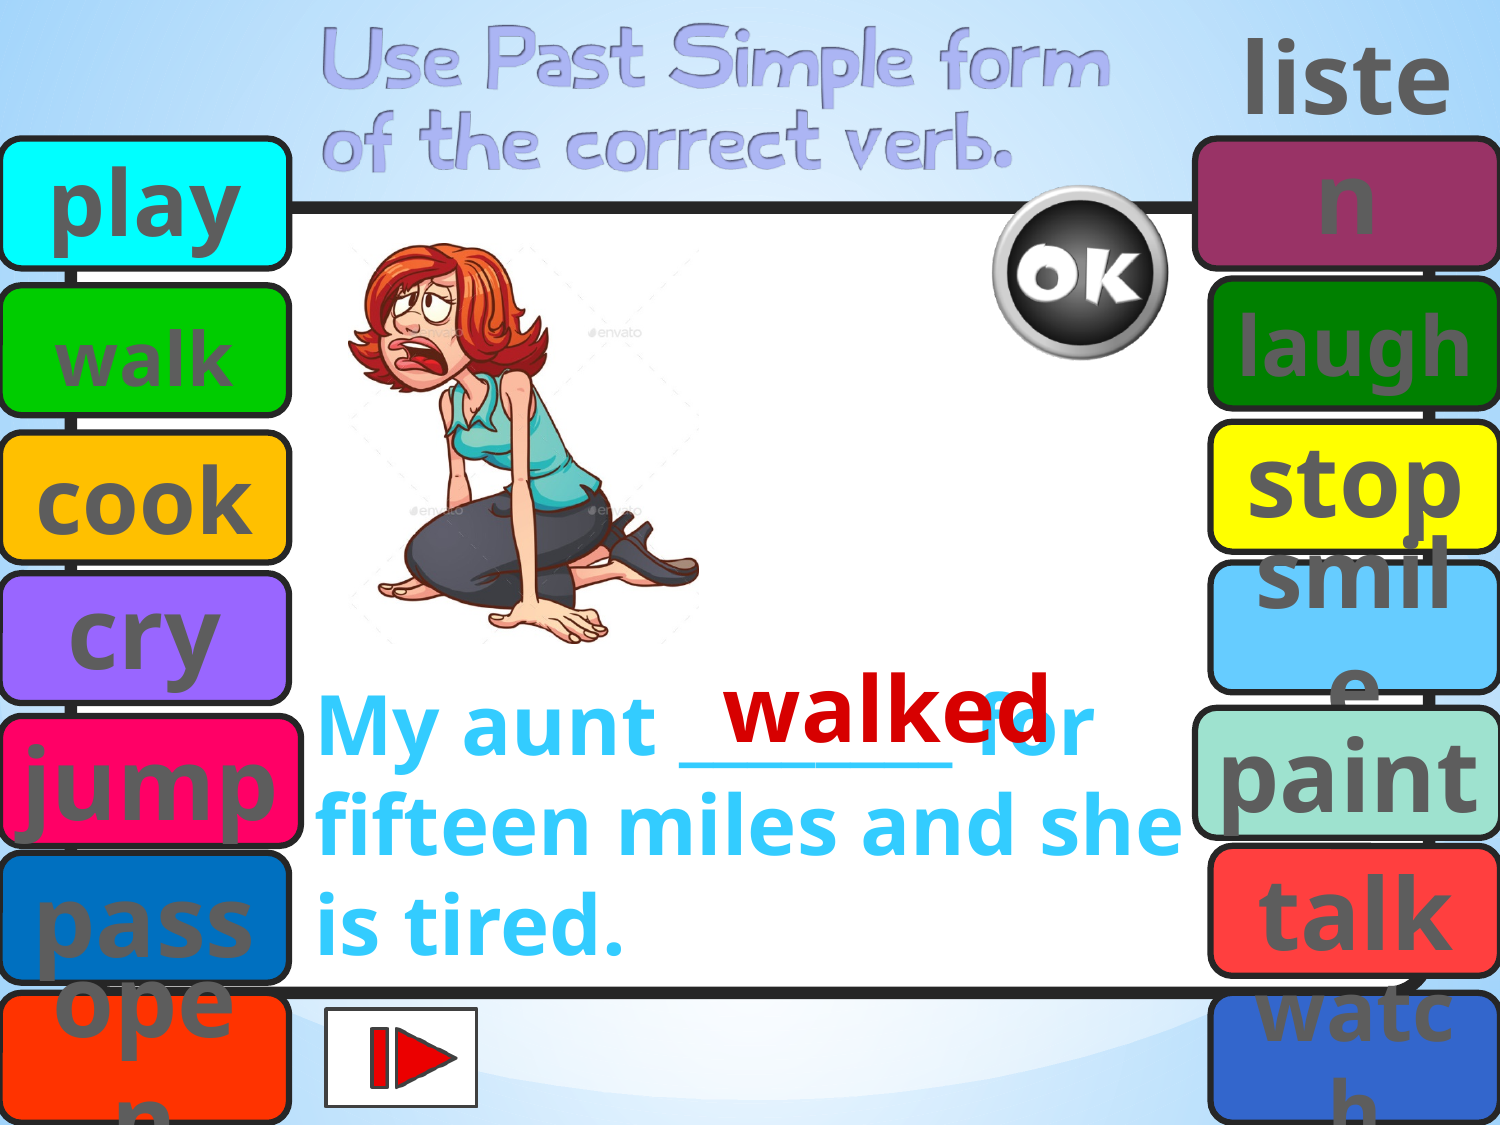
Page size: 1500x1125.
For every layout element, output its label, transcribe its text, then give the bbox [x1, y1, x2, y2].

text_box listen [1193, 137, 1500, 270]
text_box pass [0, 851, 291, 984]
text_box laugh [1209, 277, 1500, 410]
text_box watch [1209, 991, 1500, 1125]
text_box My aunt ________ for fifteen miles and she is tired. [299, 664, 1253, 980]
text_box [1253, 840, 1431, 844]
text_box cry [0, 571, 291, 705]
text_box open [0, 991, 291, 1125]
text_box jump [0, 714, 303, 848]
text_box cook [0, 431, 291, 564]
text_box talk [1209, 844, 1500, 978]
text_box paint [1193, 706, 1500, 840]
picture [300, 3, 1124, 180]
picture [324, 1007, 478, 1109]
text_box stop [1209, 420, 1500, 553]
text_box [69, 206, 1431, 724]
text_box walked [708, 643, 1196, 769]
text_box [69, 838, 1422, 995]
text_box play [0, 137, 291, 270]
text_box smile [1209, 561, 1500, 694]
picture [990, 183, 1169, 361]
text_box walk [0, 283, 291, 417]
picture [348, 243, 700, 644]
